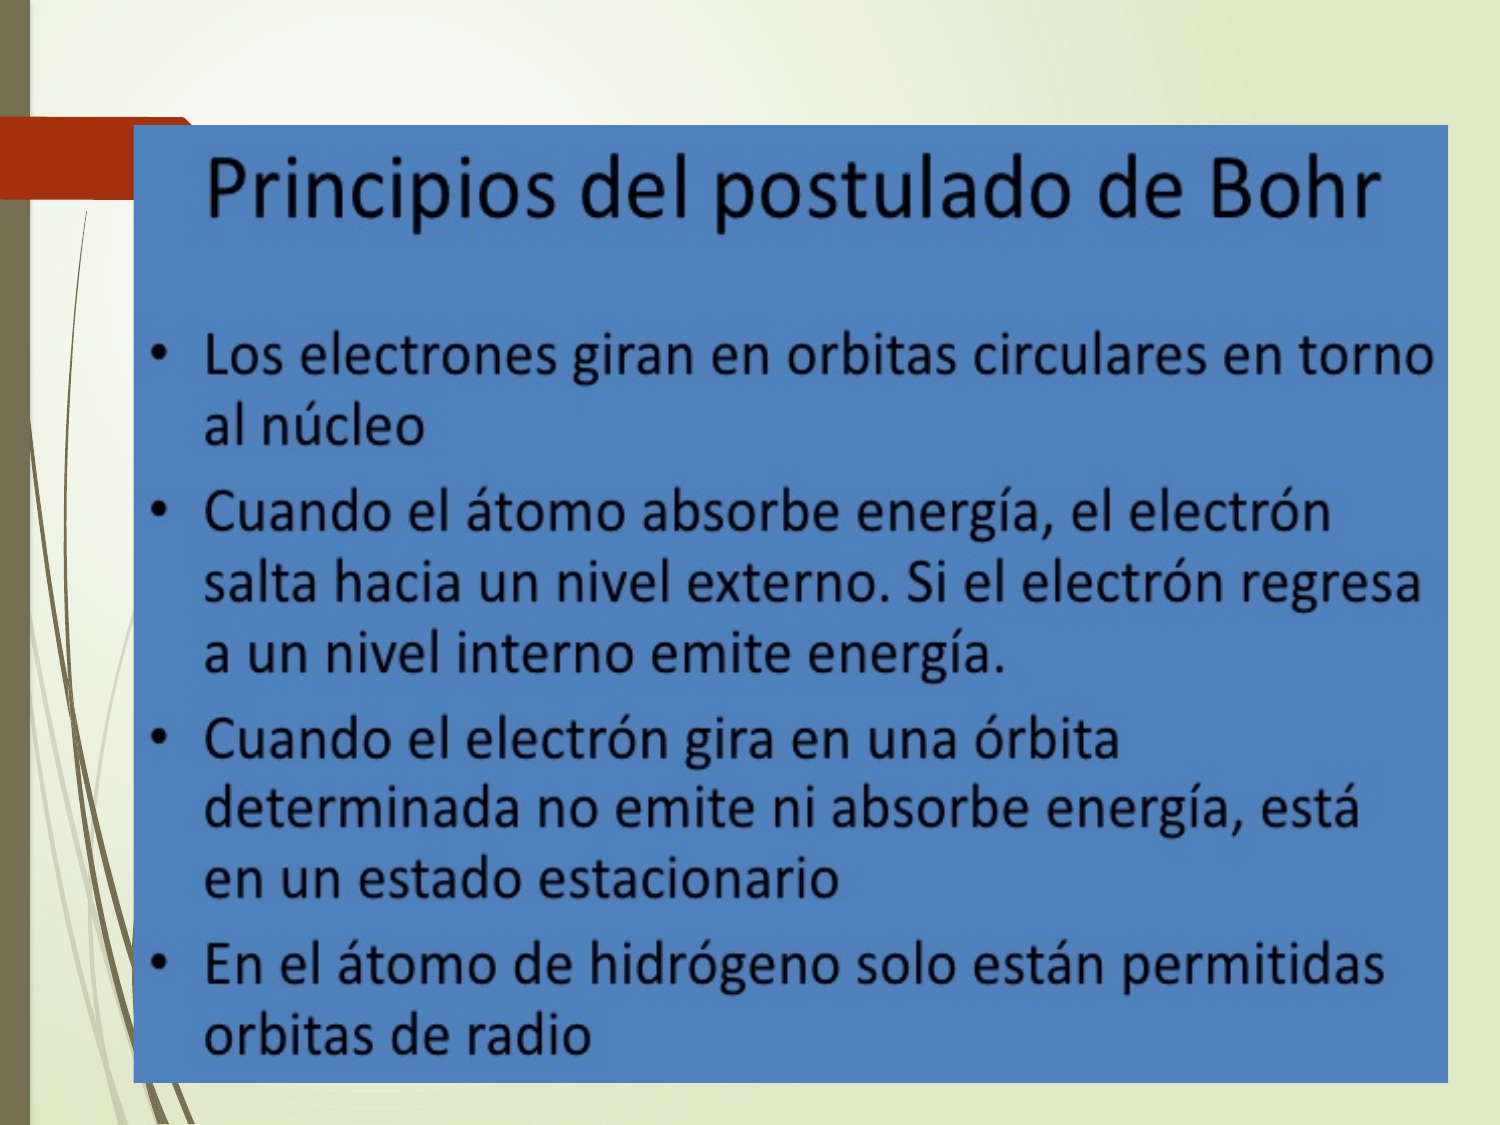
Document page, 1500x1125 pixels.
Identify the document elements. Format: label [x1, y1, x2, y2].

picture [133, 125, 1449, 1083]
